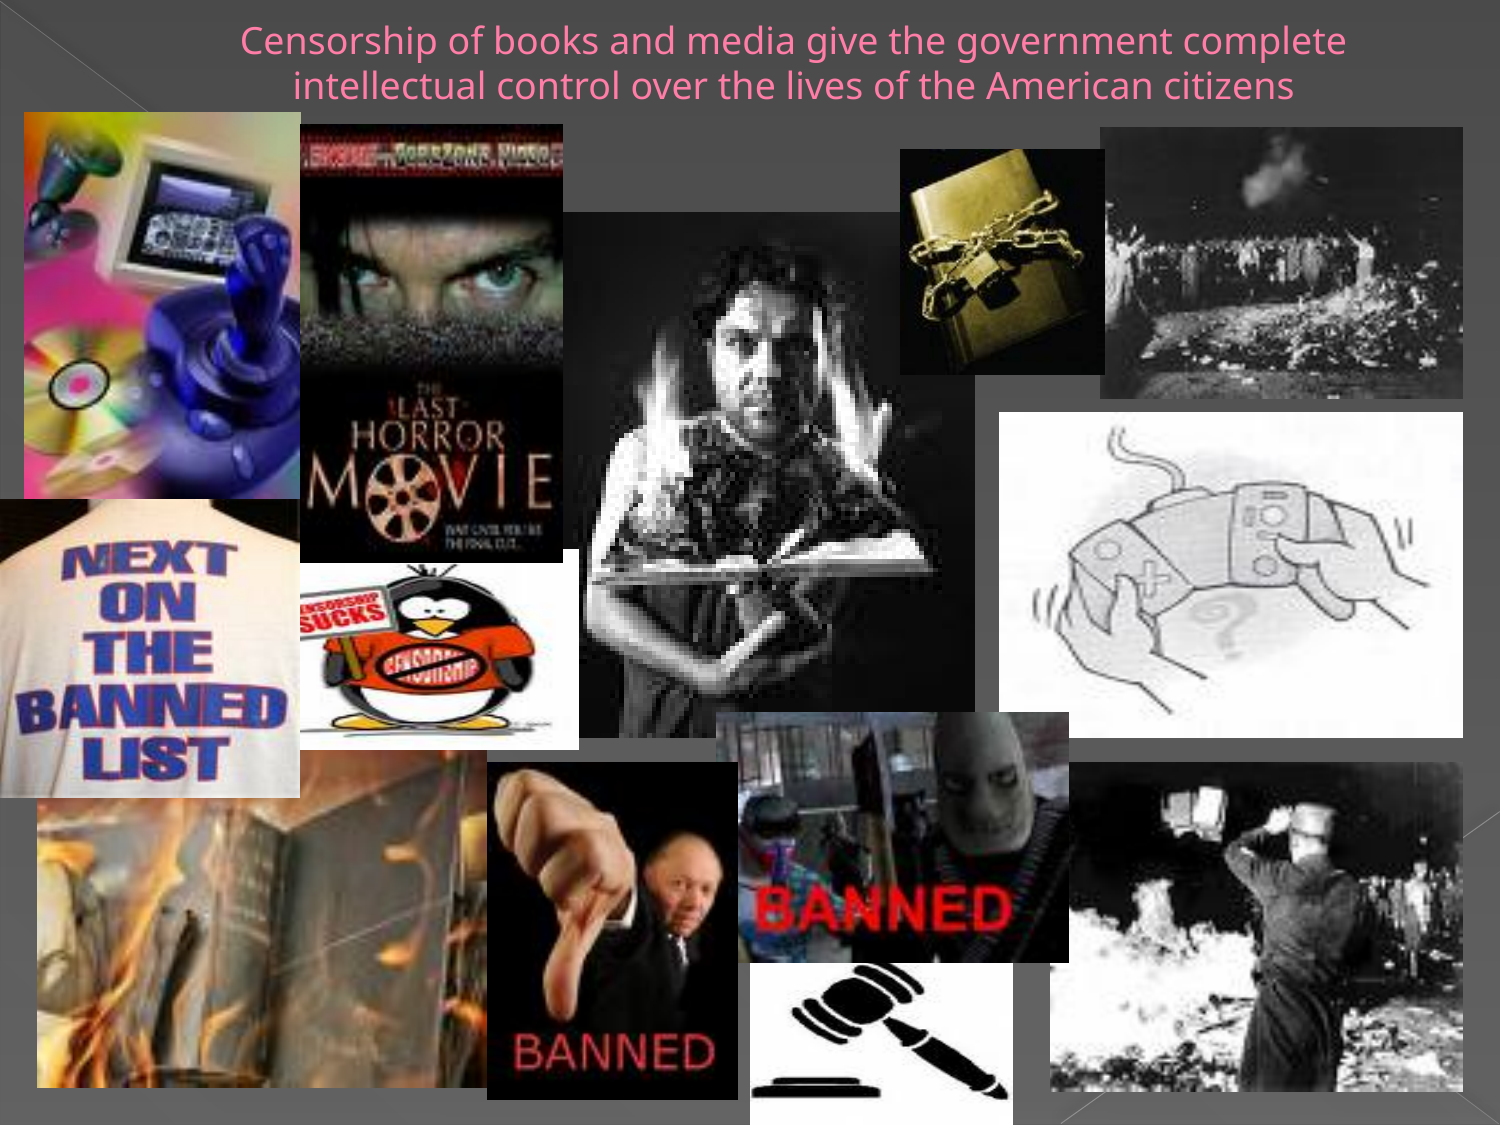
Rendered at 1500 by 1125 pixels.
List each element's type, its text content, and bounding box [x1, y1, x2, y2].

title Censorship of books and media give the government complete intellectual control over the lives of the American citizens [75, 0, 1425, 125]
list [37, 752, 479, 1088]
picture [0, 112, 1463, 1125]
